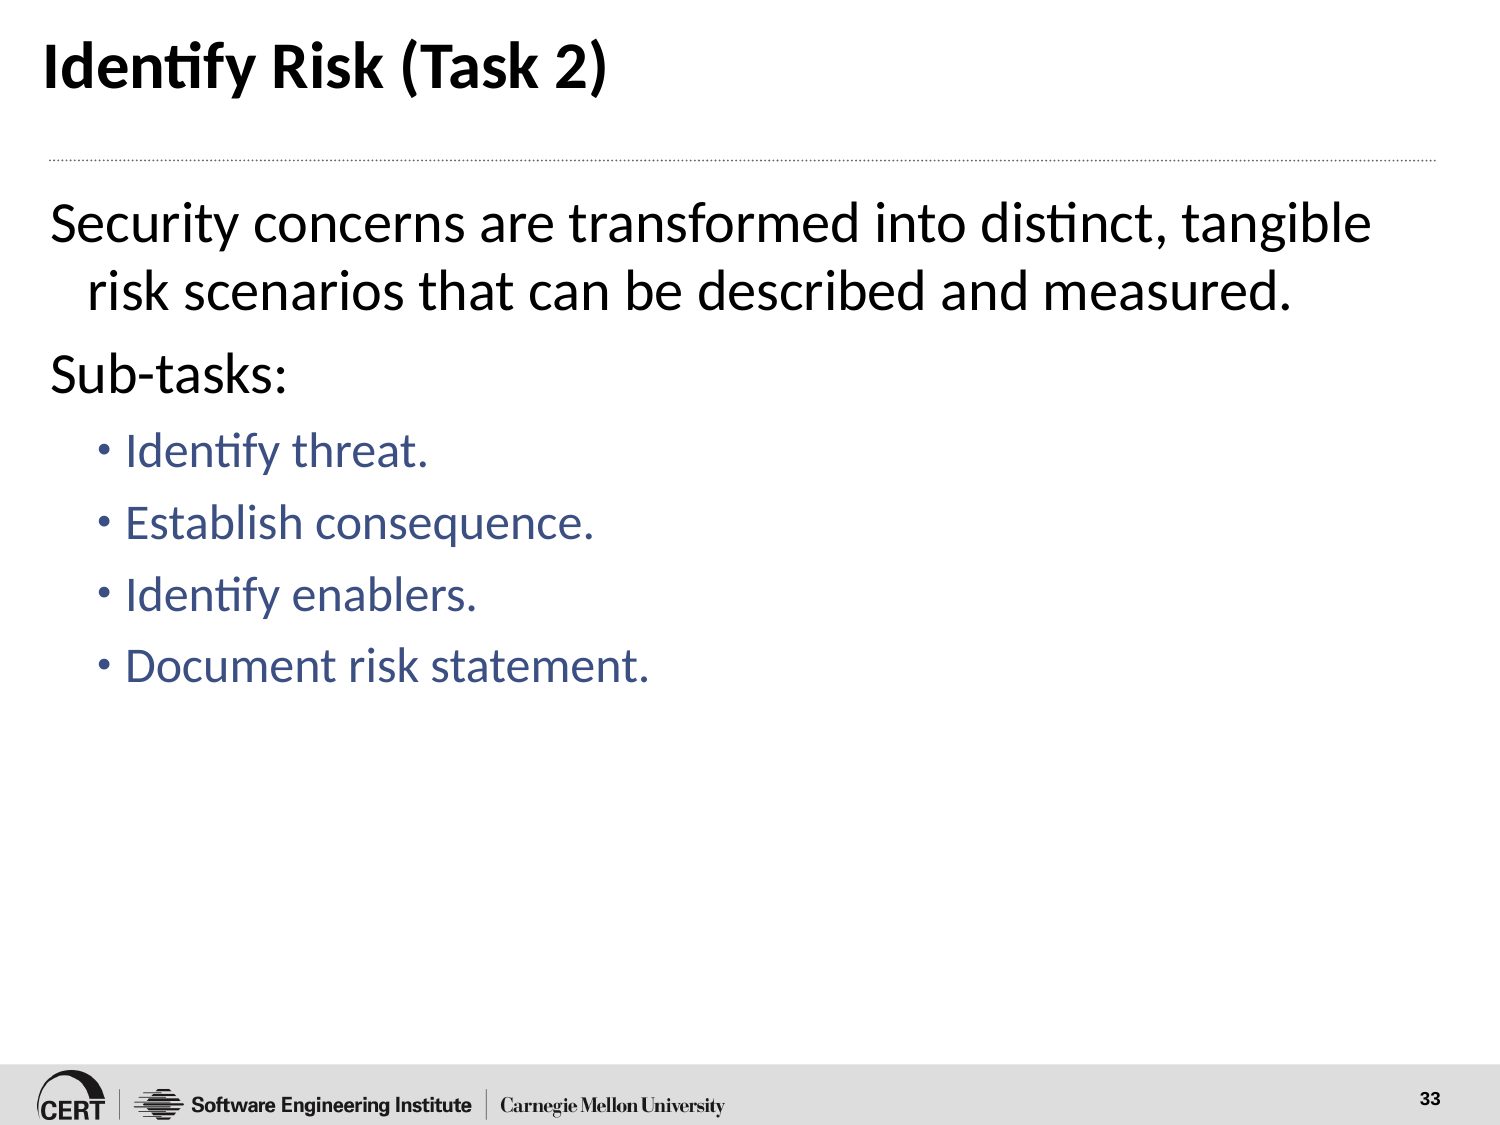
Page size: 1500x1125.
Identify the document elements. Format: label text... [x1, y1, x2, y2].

title Identify Risk (Task 2) [42, 37, 1434, 155]
picture [37, 1069, 725, 1122]
list Security concerns are transformed into distinct, tangible risk scenarios that can be described and measured. Sub-tasks: Identify threat. Establish consequence. Identify enablers. Document risk statement. [49, 187, 1438, 1001]
